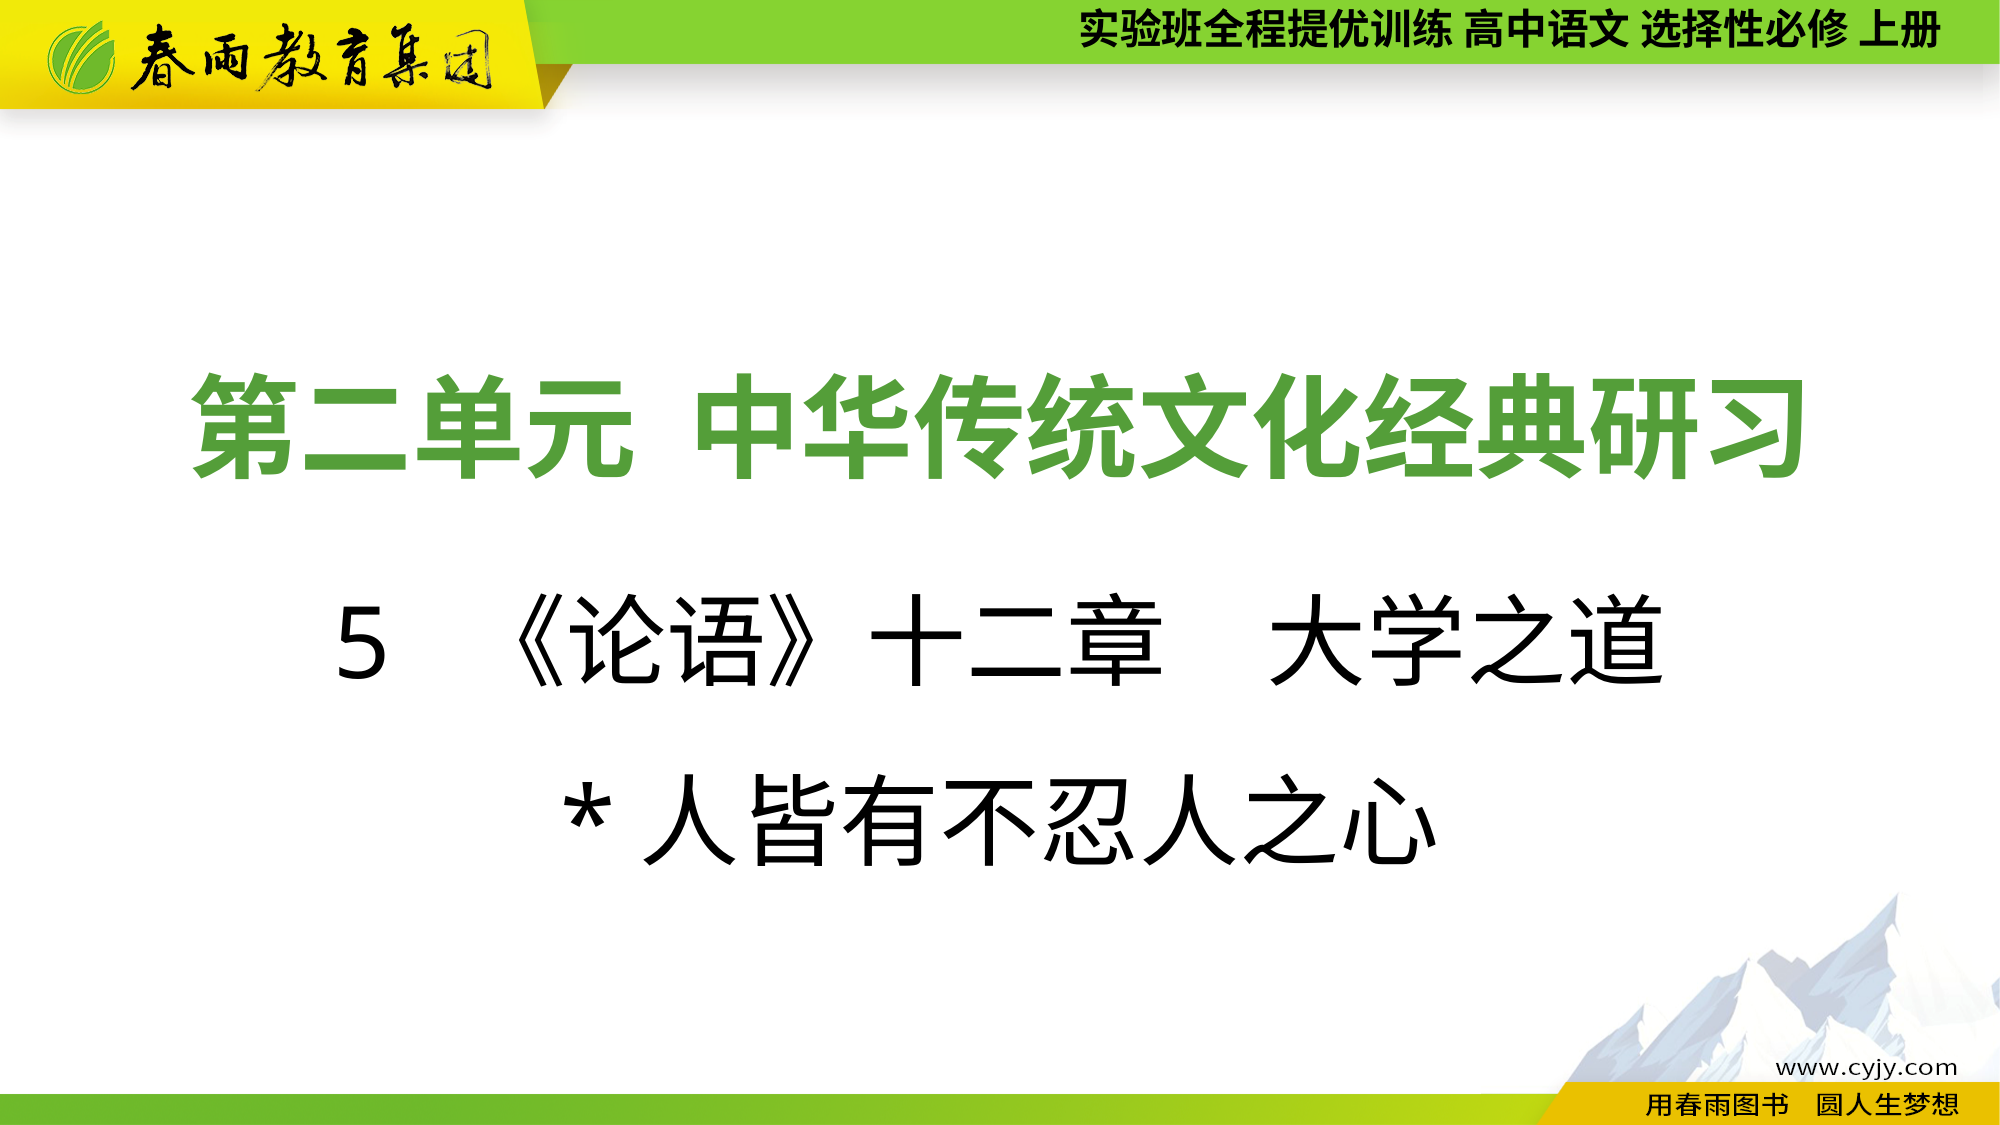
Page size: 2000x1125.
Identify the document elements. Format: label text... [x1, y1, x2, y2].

picture [0, 0, 2000, 1125]
text_box 5 《论语》十二章 大学之道 *人皆有不忍人之心 [54, 511, 1946, 886]
text_box 第二单元 中华传统文化经典研习 [54, 282, 1946, 500]
